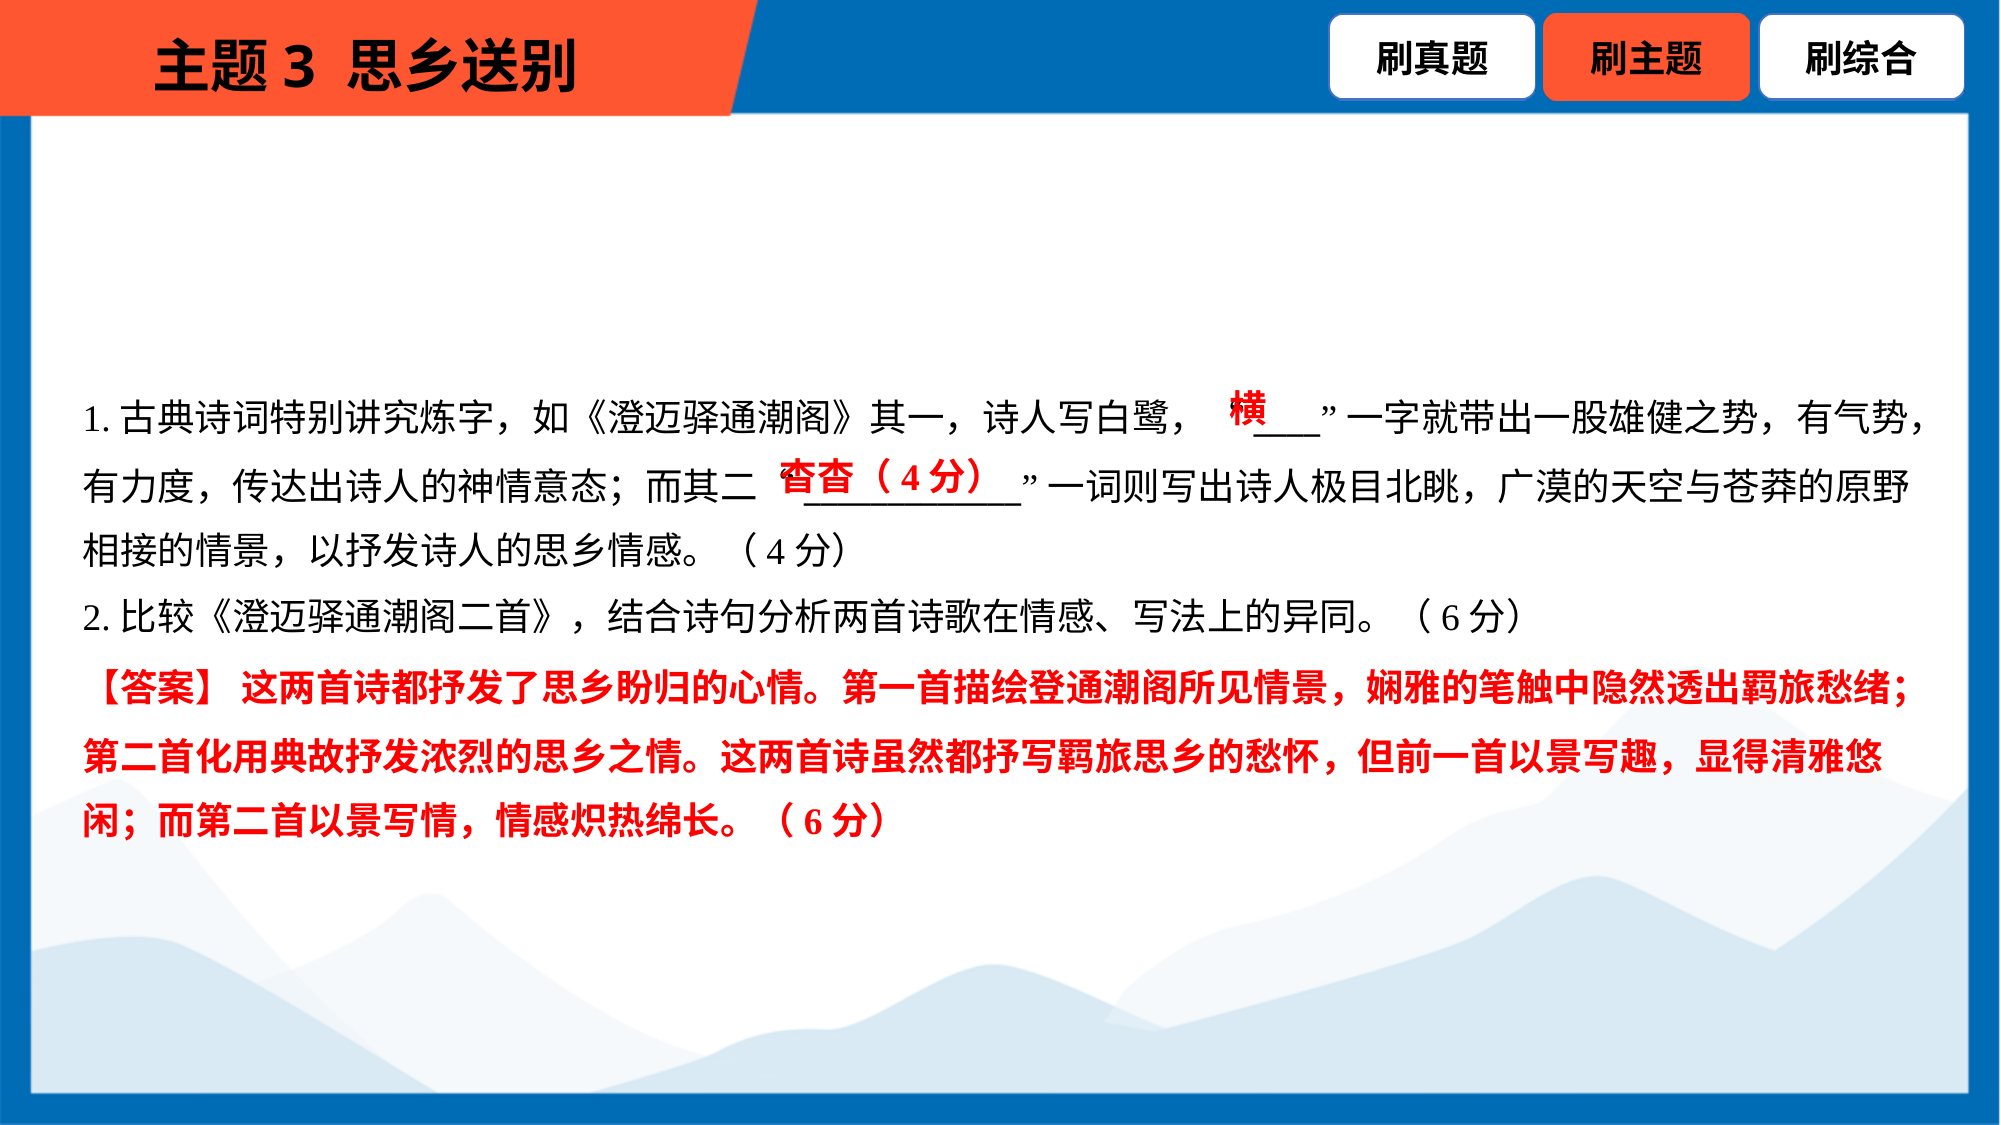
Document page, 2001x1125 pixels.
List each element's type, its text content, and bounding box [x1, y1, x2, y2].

text_box 2.比较《澄迈驿通潮阁二首》，结合诗句分析两首诗歌在情感、写法上的异同。（6分） [82, 573, 1917, 632]
text_box 横 [1215, 364, 1281, 424]
text_box 【答案】 这两首诗都抒发了思乡盼归的心情。第一首描绘登通潮阁所见情景，娴雅的笔触中隐然透出羁旅愁绪； 第二首化用典故抒发浓烈的思乡之情。这两首诗虽然都抒写羁旅思乡的愁怀，但前一首以景写趣，显得清雅悠 闲；而第二首以景写情，情感炽热绵长。（6分） [82, 640, 1917, 837]
text_box 1.古典诗词特别讲究炼字，如《澄迈驿通潮阁》其一，诗人写白鹭，“____”一字就带出一股雄健之势，有气势， 有力度，传达出诗人的神情意态；而其二“_____________”一词则写出诗人极目北眺，广漠的天空与苍莽的原野 相接的情景，以抒发诗人的思乡情感。（4分） [82, 369, 1917, 566]
picture [0, 0, 2000, 1125]
text_box 杳杳（4分） [775, 433, 1009, 492]
